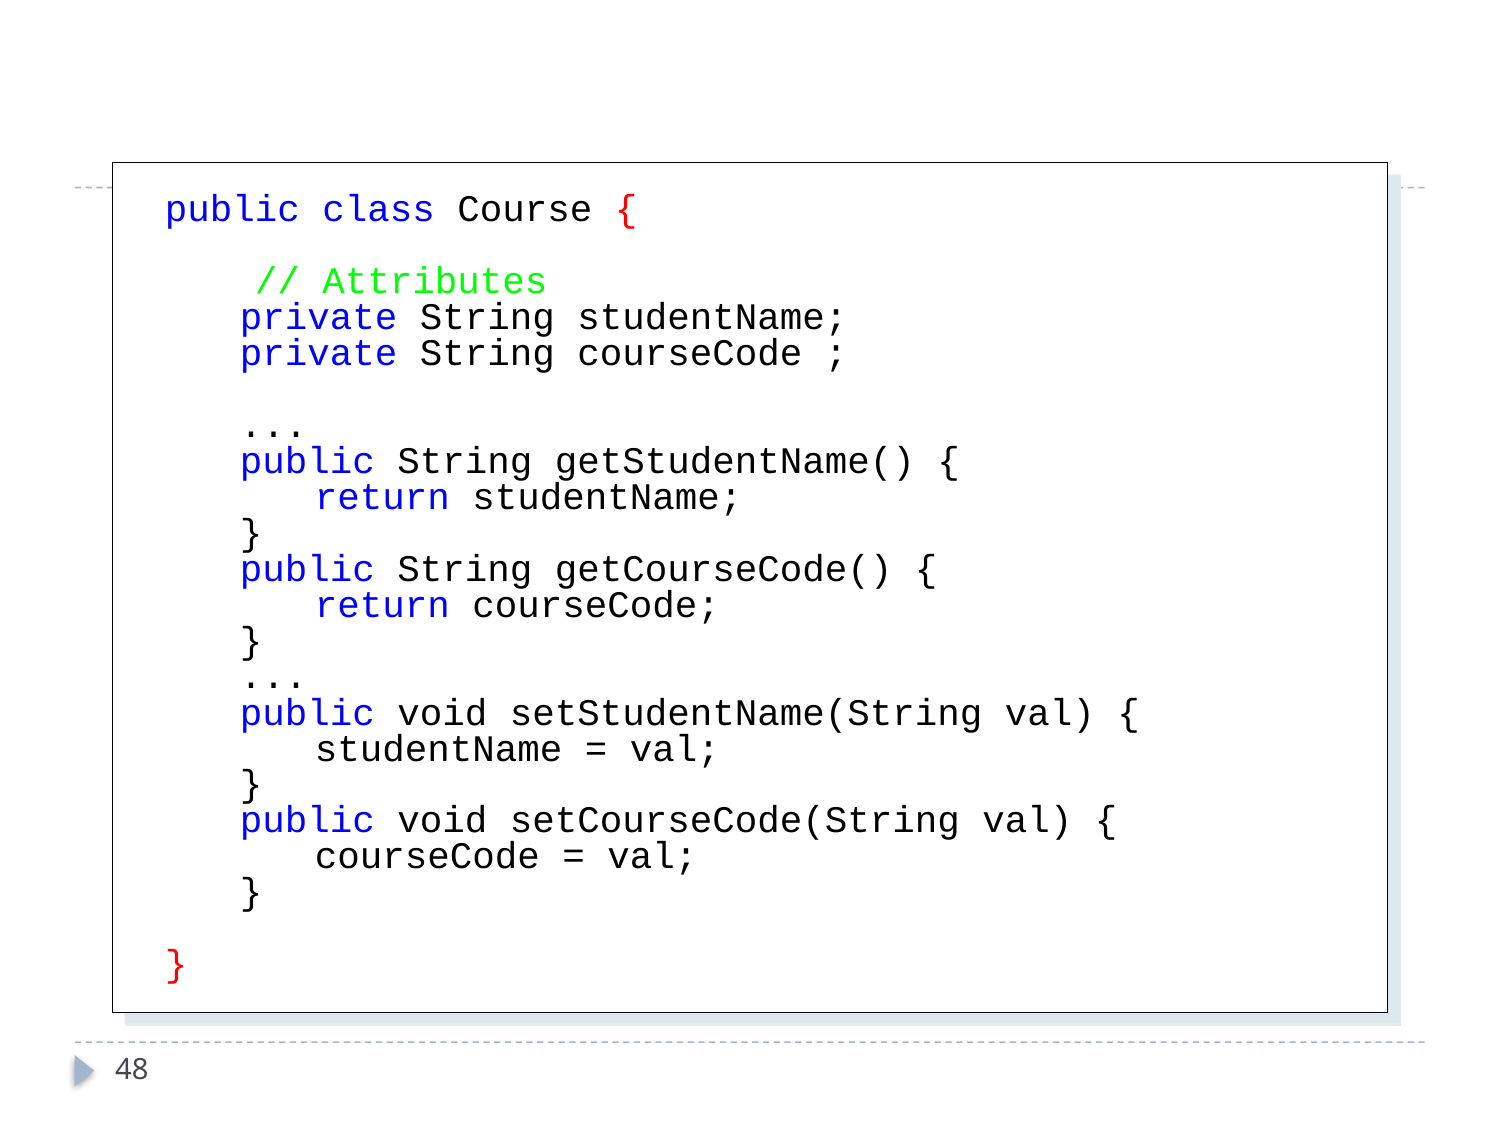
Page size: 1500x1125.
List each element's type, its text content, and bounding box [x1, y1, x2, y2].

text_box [112, 162, 1388, 1064]
slide_number 48 [100, 1042, 426, 1103]
